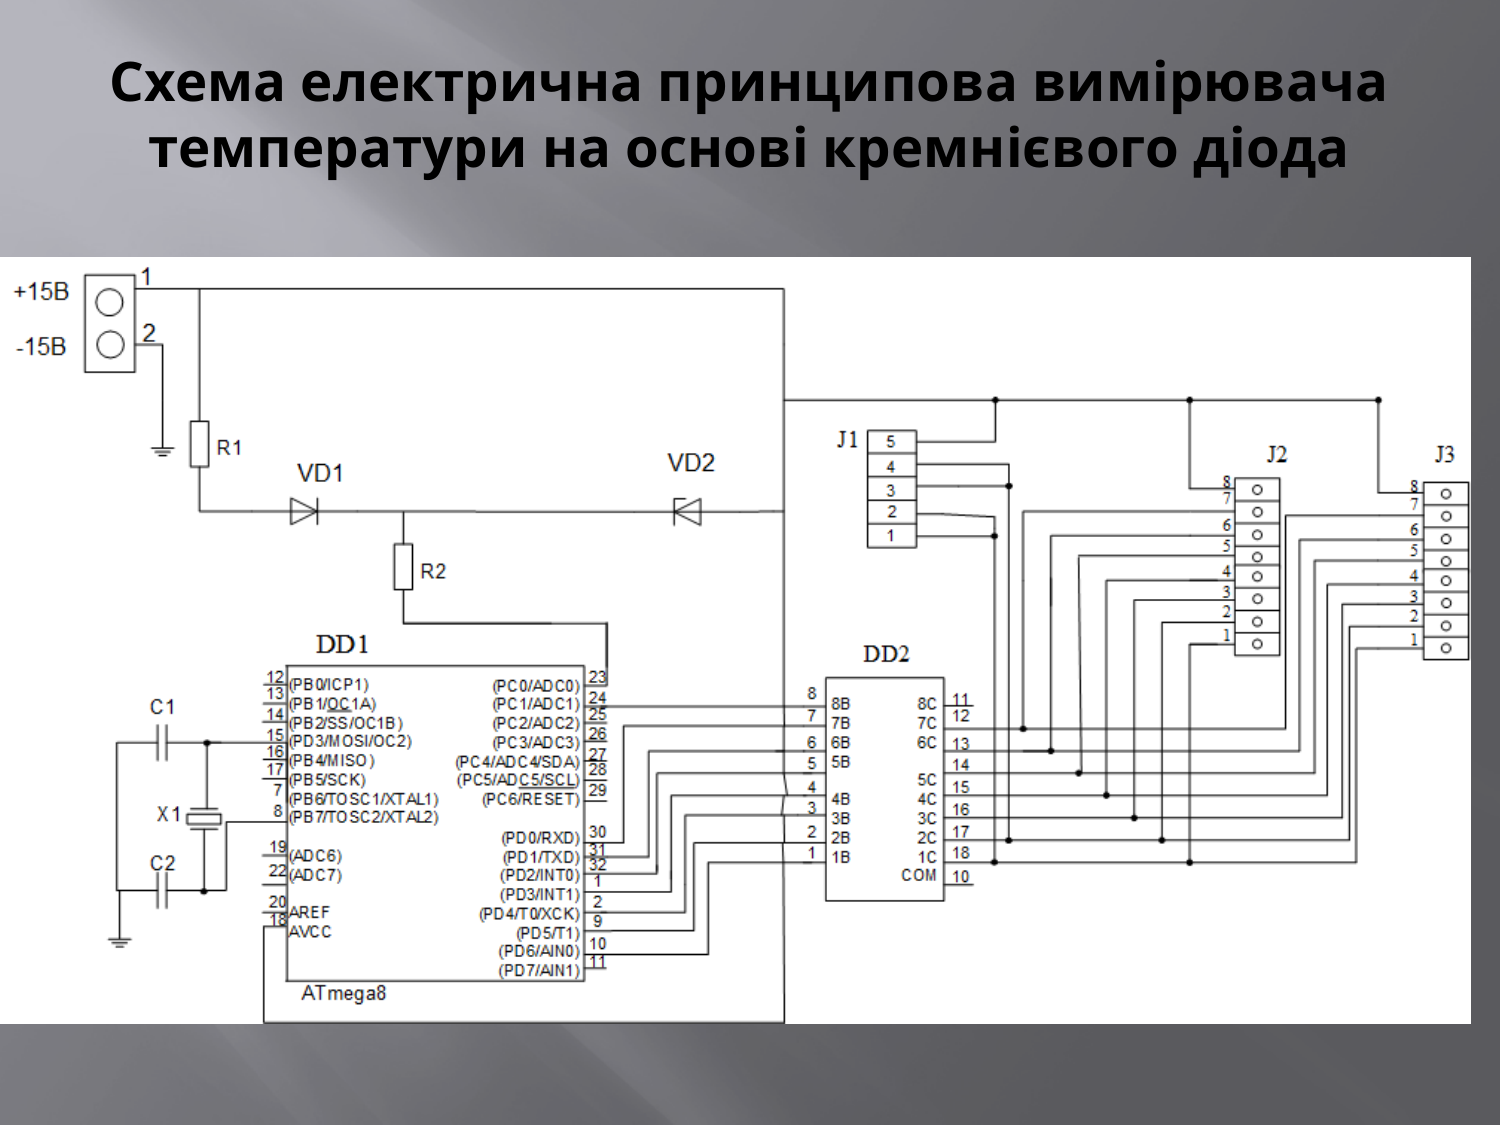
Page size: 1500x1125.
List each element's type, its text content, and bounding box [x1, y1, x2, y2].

title Схема електрична принципова вимірювача температури на основі кремнієвого діода [75, 19, 1425, 207]
picture [0, 257, 1471, 1024]
